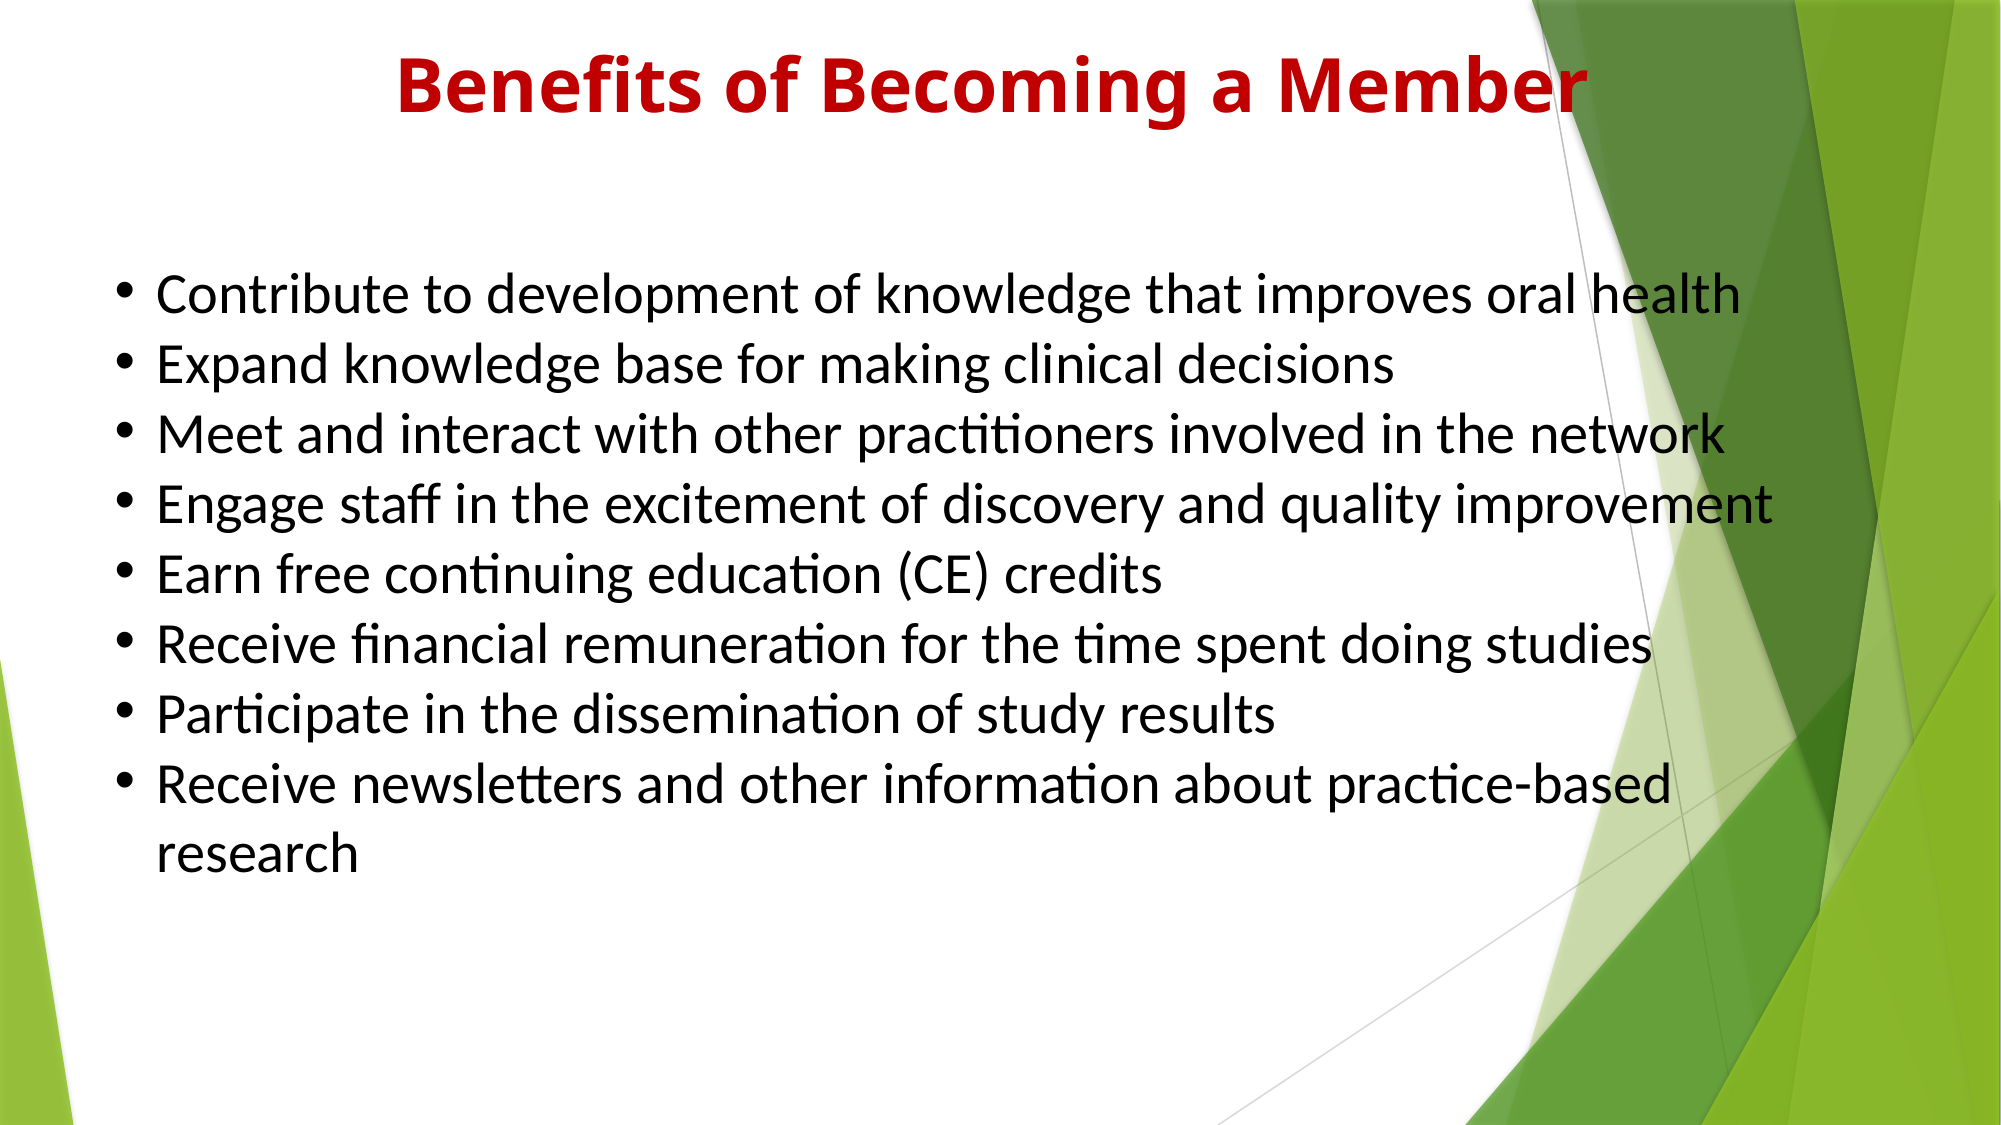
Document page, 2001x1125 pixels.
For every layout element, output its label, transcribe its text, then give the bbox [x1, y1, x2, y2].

text_box Contribute to development of knowledge that improves oral health Expand knowledge base for making clinical decisions Meet and interact with other practitioners involved in the network Engage staff in the excitement of discovery and quality improvement Earn free continuing education (CE) credits Receive financial remuneration for the time spent doing studies Participate in the dissemination of study results Receive newsletters and other information about practice-based research [99, 247, 1886, 892]
title Benefits of Becoming a Member [130, 29, 1856, 247]
